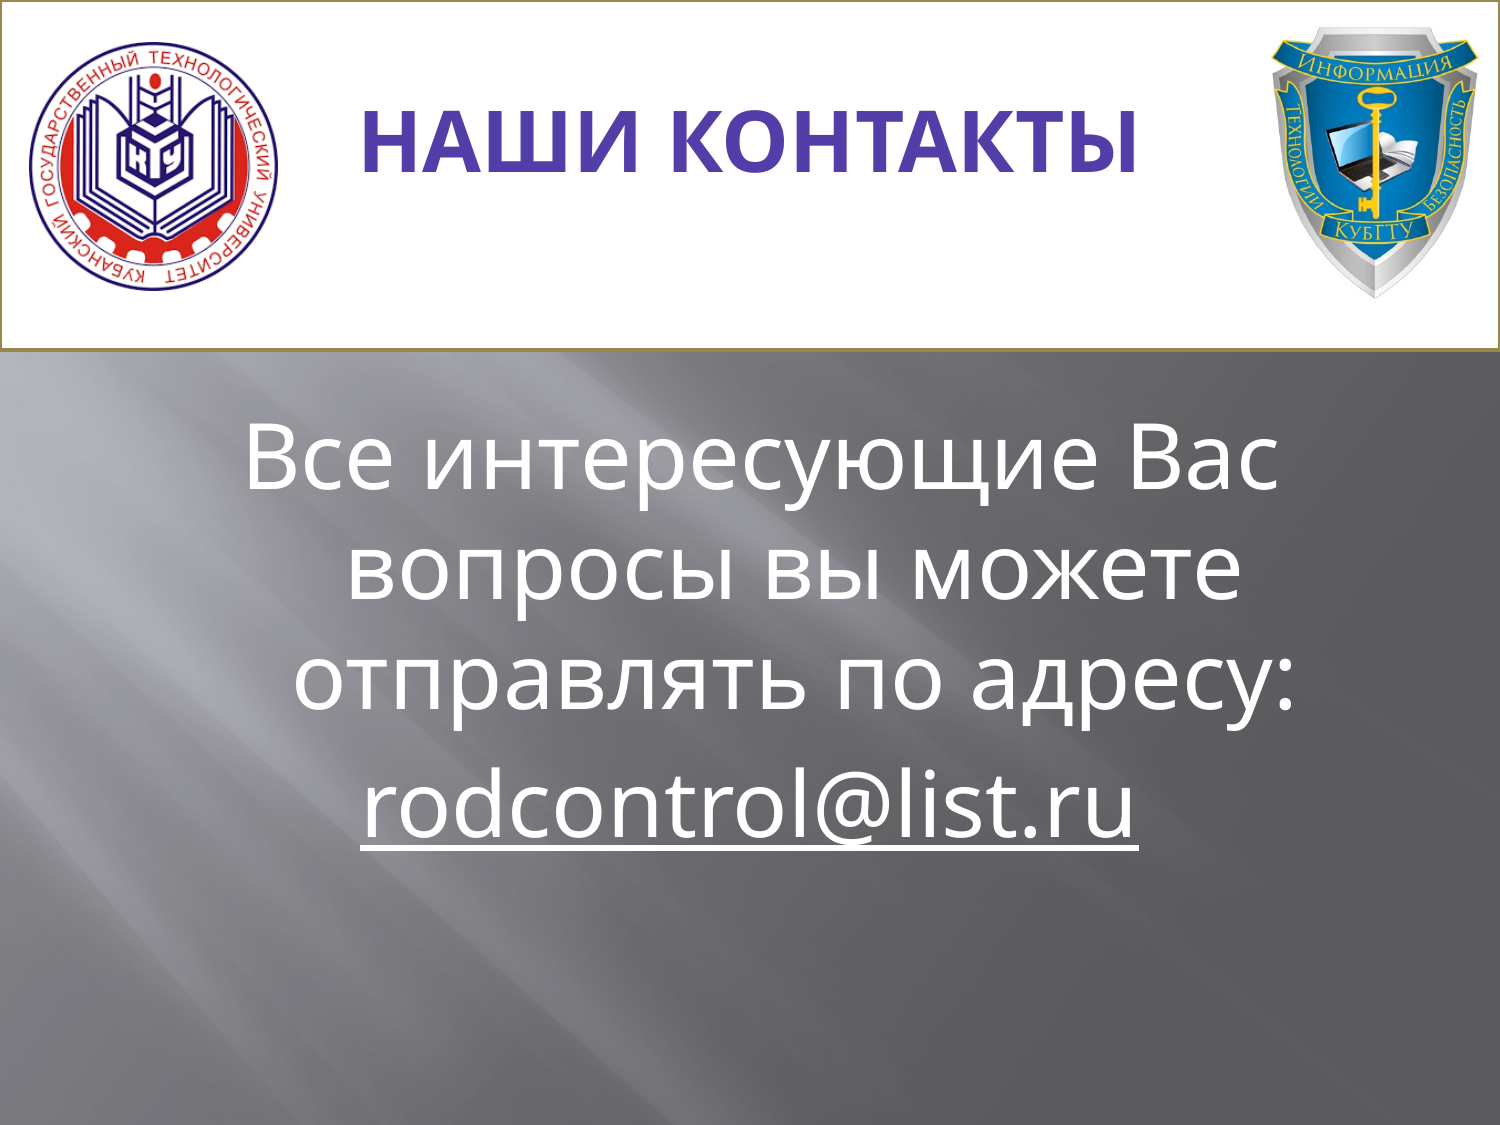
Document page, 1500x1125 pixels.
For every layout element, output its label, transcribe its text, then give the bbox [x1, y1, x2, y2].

picture [29, 42, 278, 291]
list Все интересующие Вас вопросы вы можете отправлять по адресу: rodcontrol@list.ru [75, 262, 1425, 1035]
picture [1269, 18, 1483, 303]
title НАШИ КОНТАКТЫ [278, 45, 1269, 233]
text_box [0, 0, 1500, 352]
